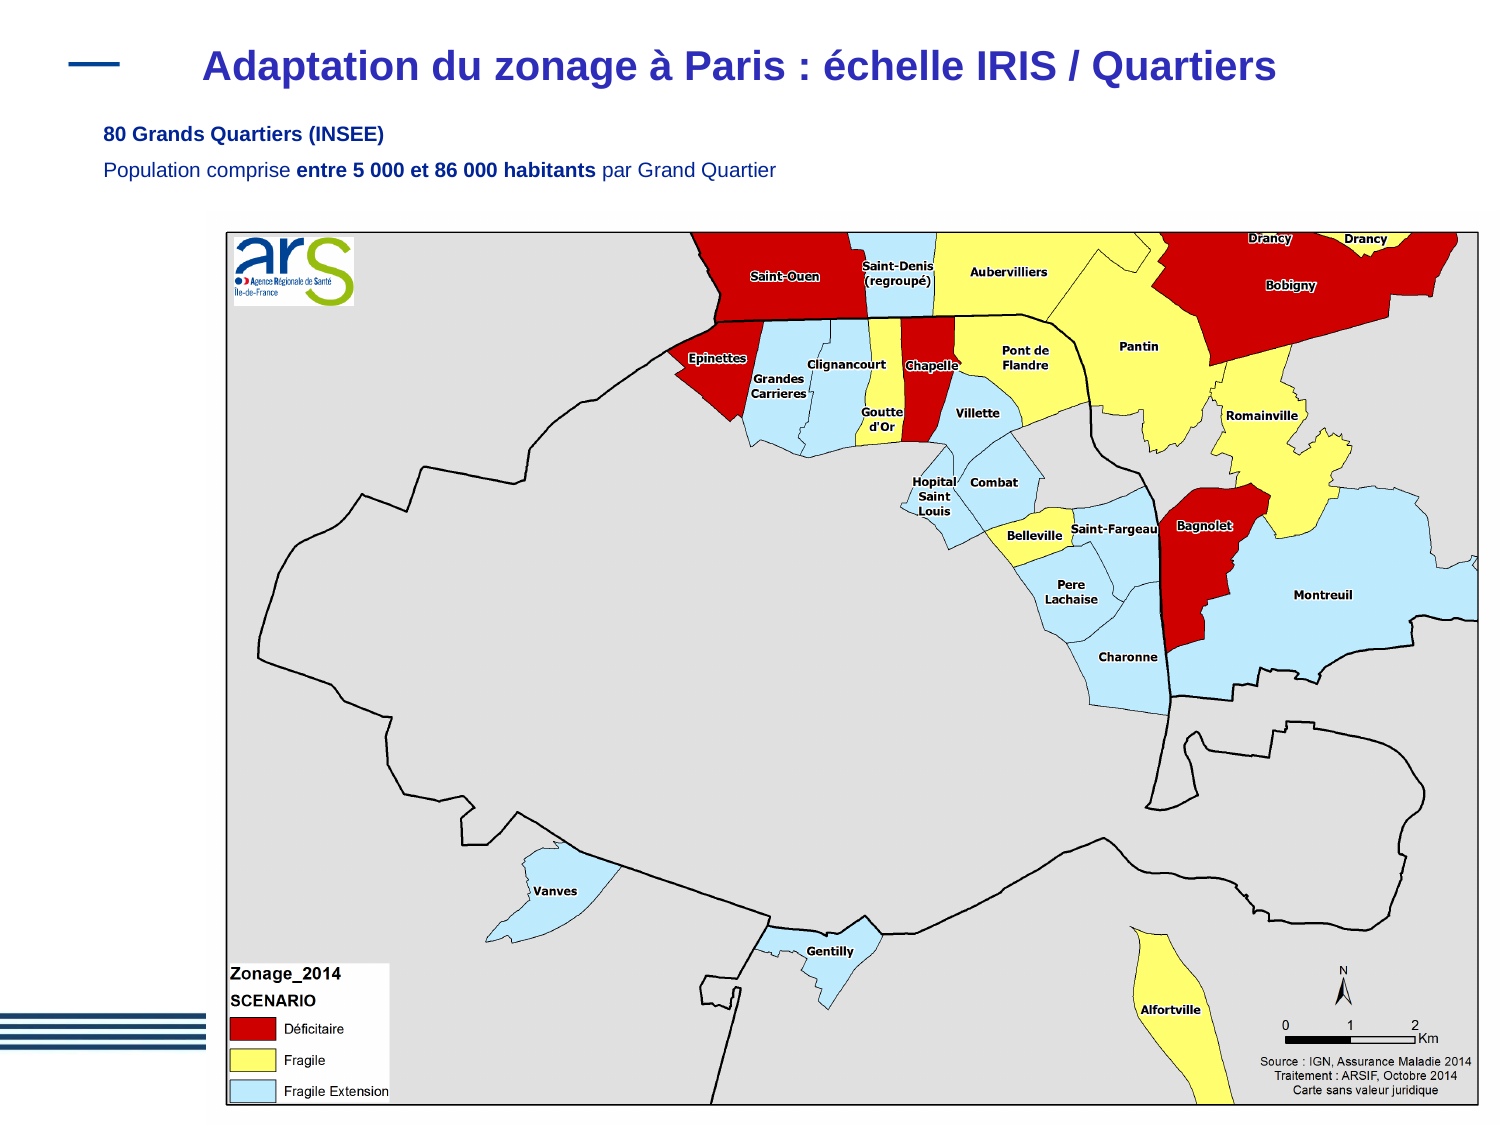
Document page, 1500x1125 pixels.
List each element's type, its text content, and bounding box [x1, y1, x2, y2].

picture [0, 210, 1500, 1125]
title Adaptation du zonage à Paris : échelle IRIS / Quartiers [53, 0, 1391, 158]
text_box 80 Grands Quartiers (INSEE) Population comprise entre 5 000 et 86 000 habitants par Grand Quartier [88, 113, 821, 189]
picture [68, 59, 120, 69]
